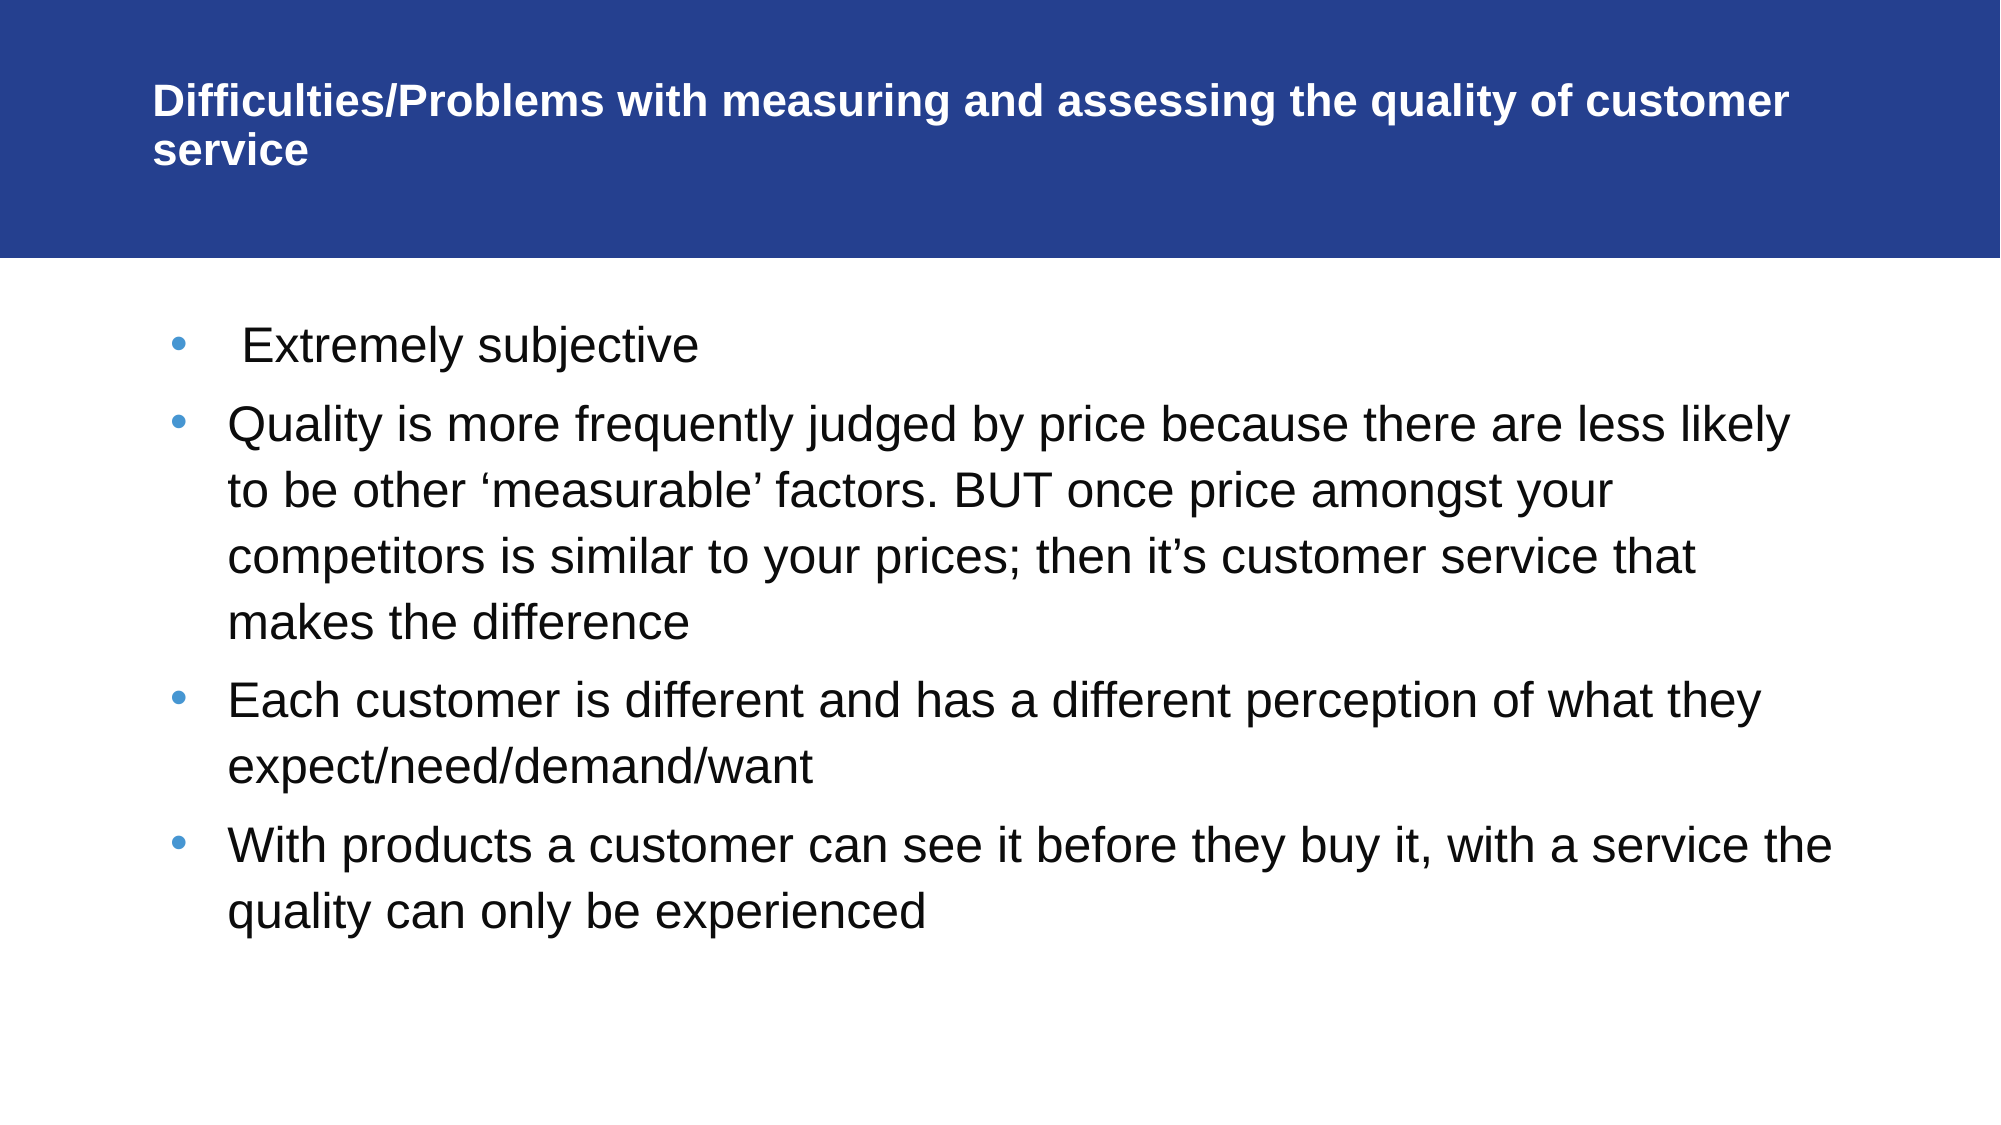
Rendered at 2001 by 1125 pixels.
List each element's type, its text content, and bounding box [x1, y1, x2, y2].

title Difficulties/Problems with measuring and assessing the quality of customer service [137, 20, 1863, 238]
list Extremely subjective Quality is more frequently judged by price because there are less likely to be other ‘measurable’ factors. BUT once price amongst your competitors is similar to your prices; then it’s customer service that makes the difference Each customer is different and has a different perception of what they expect/need/demand/want With products a customer can see it before they buy it, with a service the quality can only be experienced [137, 299, 1863, 1025]
